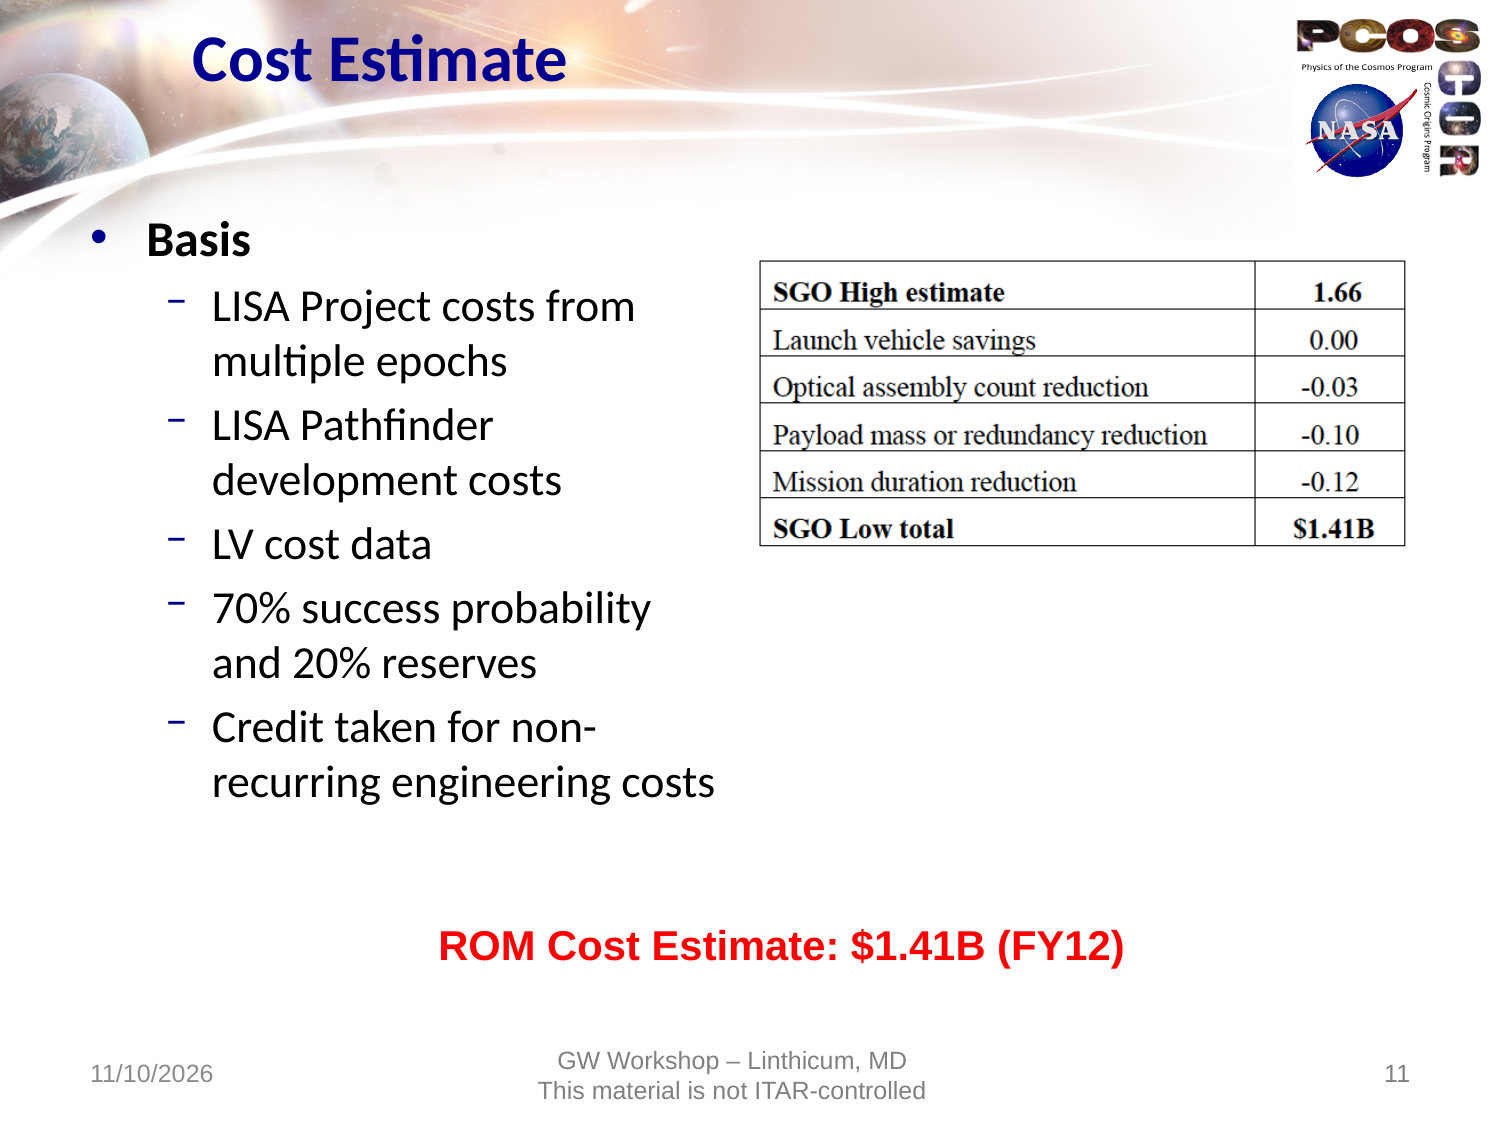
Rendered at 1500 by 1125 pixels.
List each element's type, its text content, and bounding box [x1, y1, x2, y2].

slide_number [75, 1042, 357, 1103]
picture [0, 0, 1486, 1125]
slide_number 11 [1074, 1042, 1425, 1103]
title Cost Estimate [177, 0, 1431, 126]
list Basis LISA Project costs from multiple epochs LISA Pathfinder development costs LV cost data 70% success probability and 20% reserves Credit taken for non-recurring engineering costs [75, 198, 743, 1005]
text_box ROM Cost Estimate: $1.41B (FY12) [213, 911, 1351, 977]
